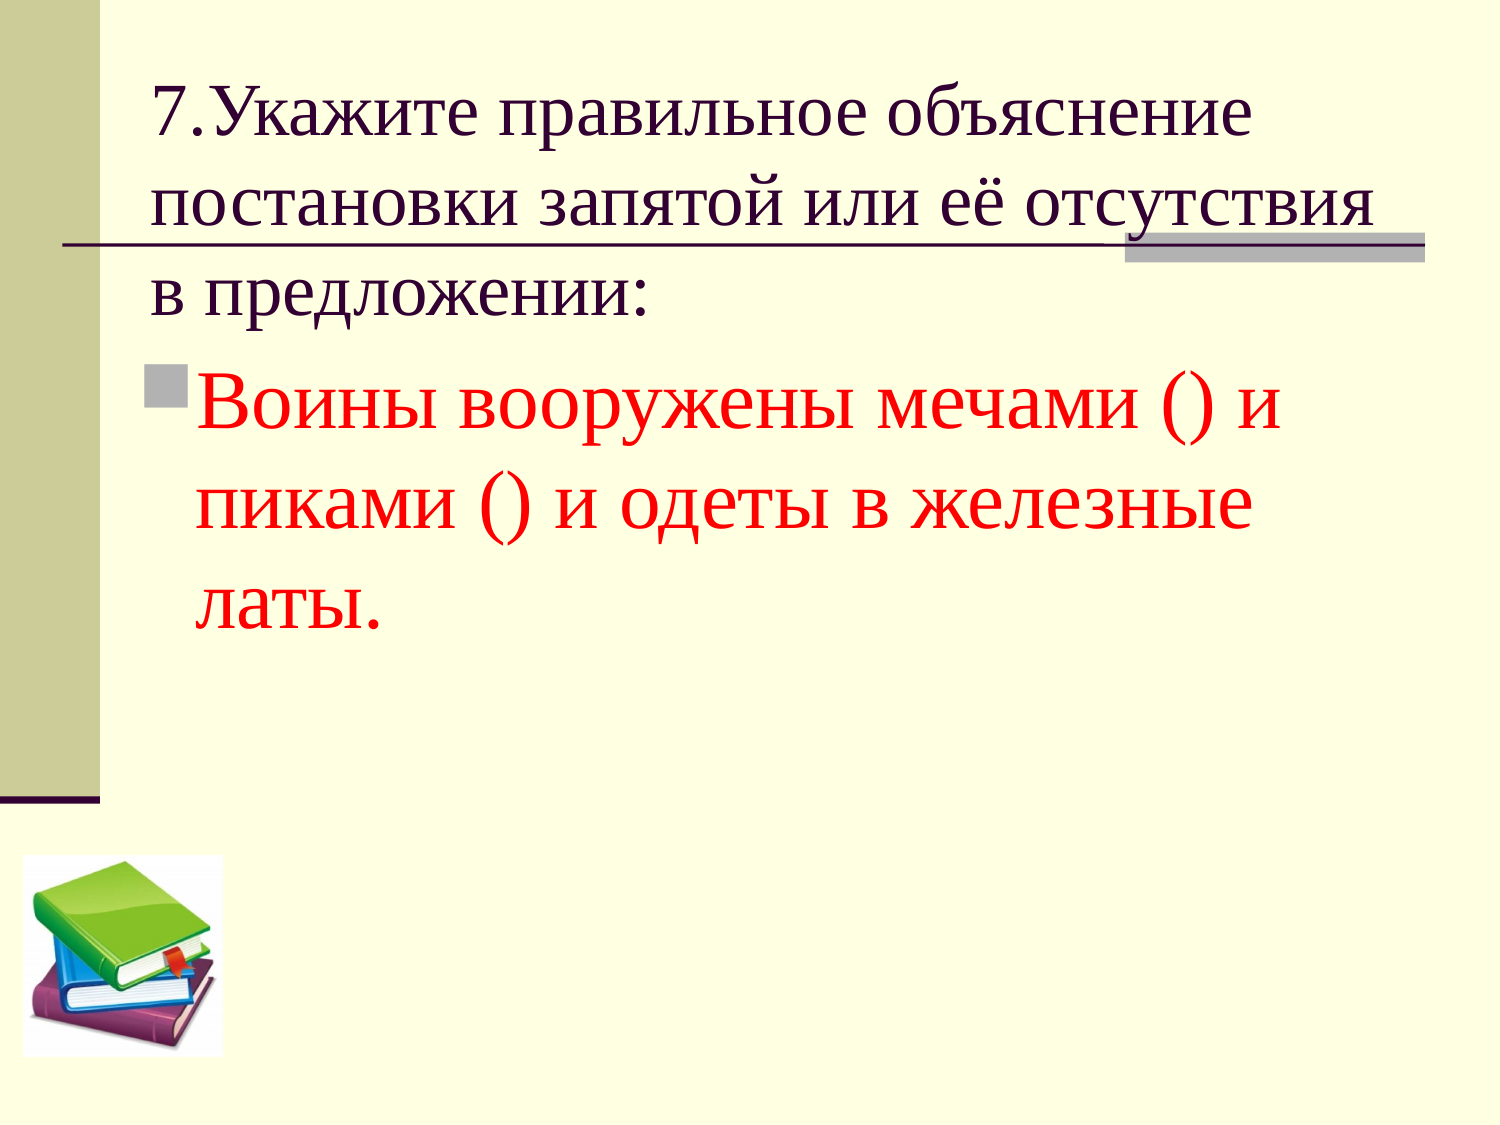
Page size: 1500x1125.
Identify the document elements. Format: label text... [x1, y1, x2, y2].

picture [23, 855, 223, 1057]
title 7.Укажите правильное объяснение постановки запятой или её отсутствия в предложении: [135, 101, 1412, 290]
list Воины вооружены мечами () и пиками () и одеты в железные латы. [123, 337, 1400, 1082]
